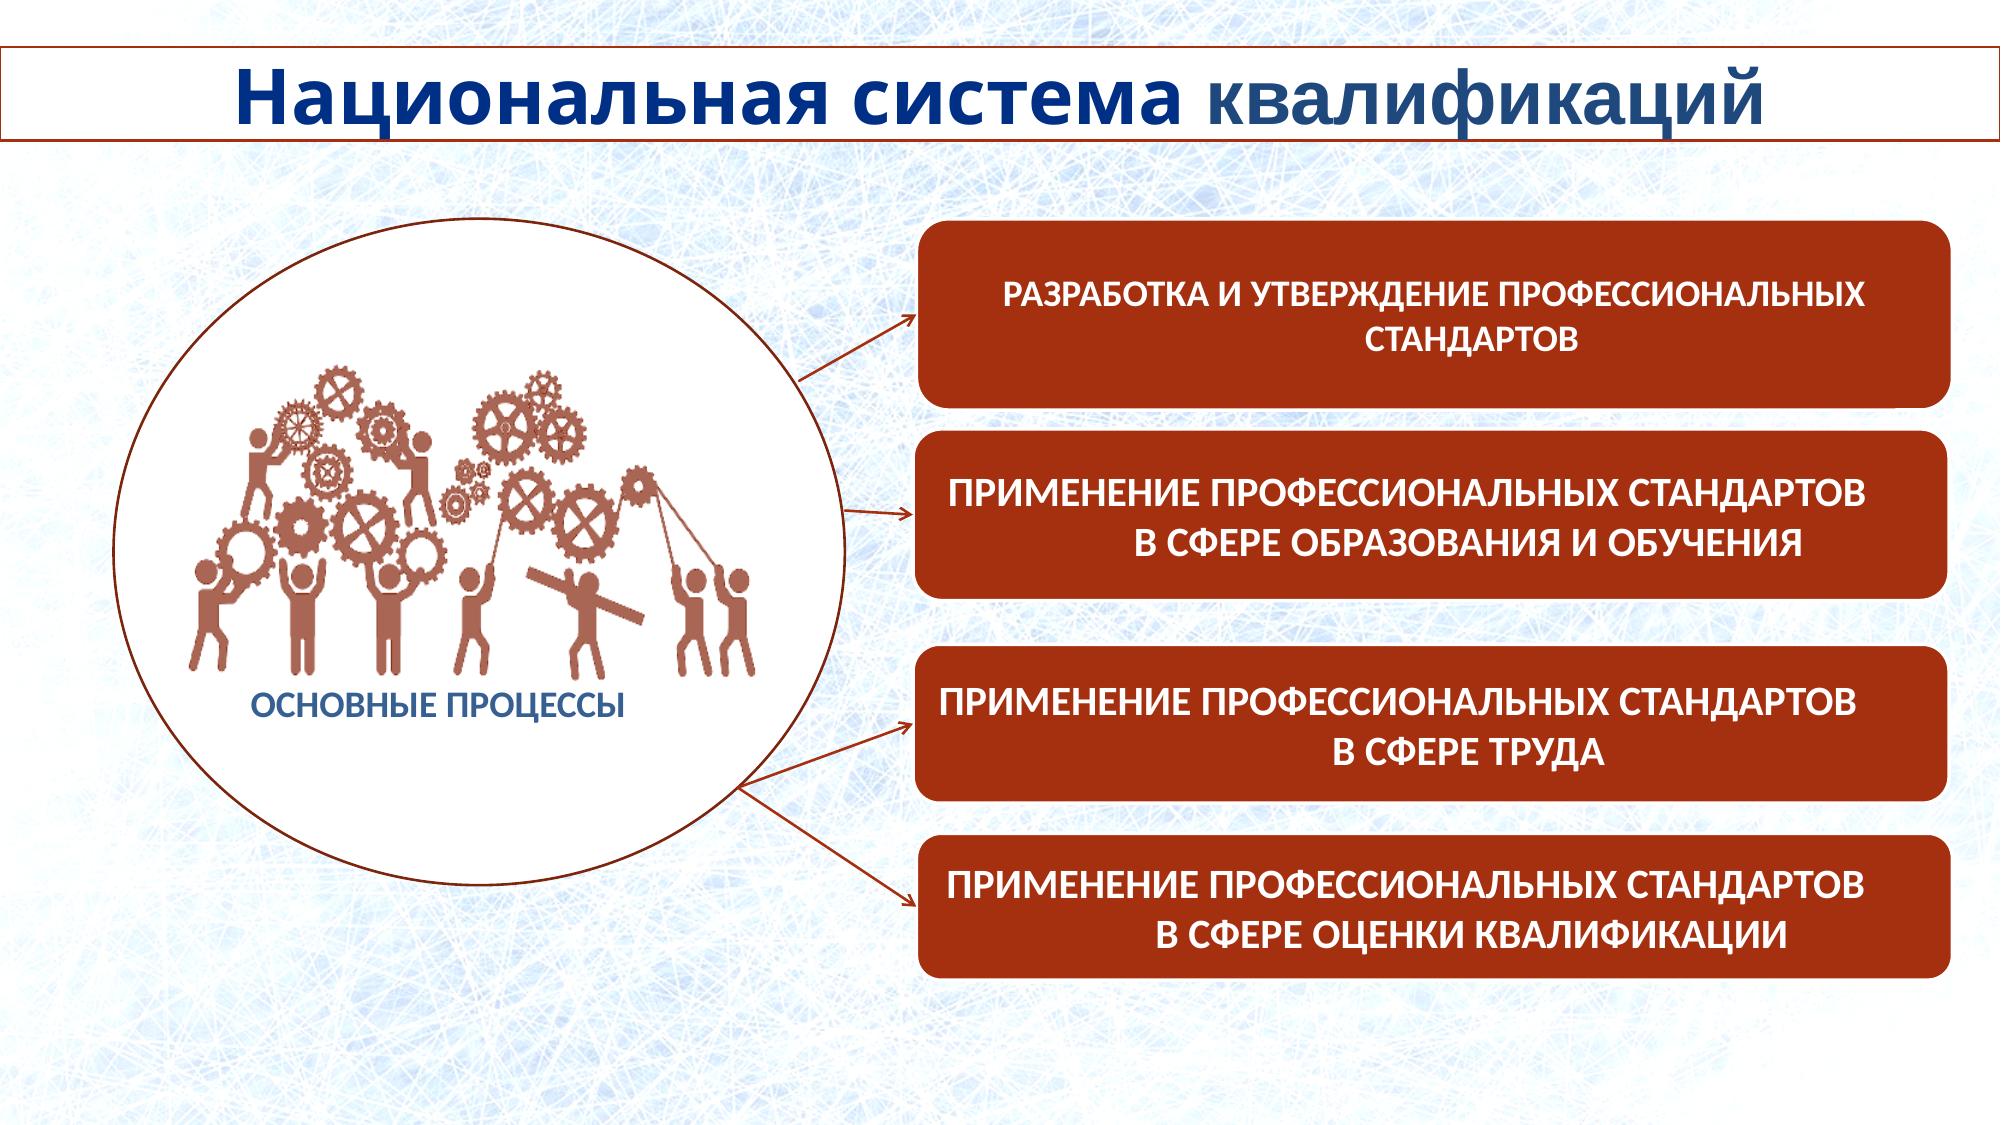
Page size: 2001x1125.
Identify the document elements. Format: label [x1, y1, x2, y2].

text_box [844, 510, 914, 515]
text_box [737, 723, 914, 787]
text_box [737, 787, 917, 907]
text_box [798, 314, 917, 382]
picture [0, 0, 2000, 1125]
